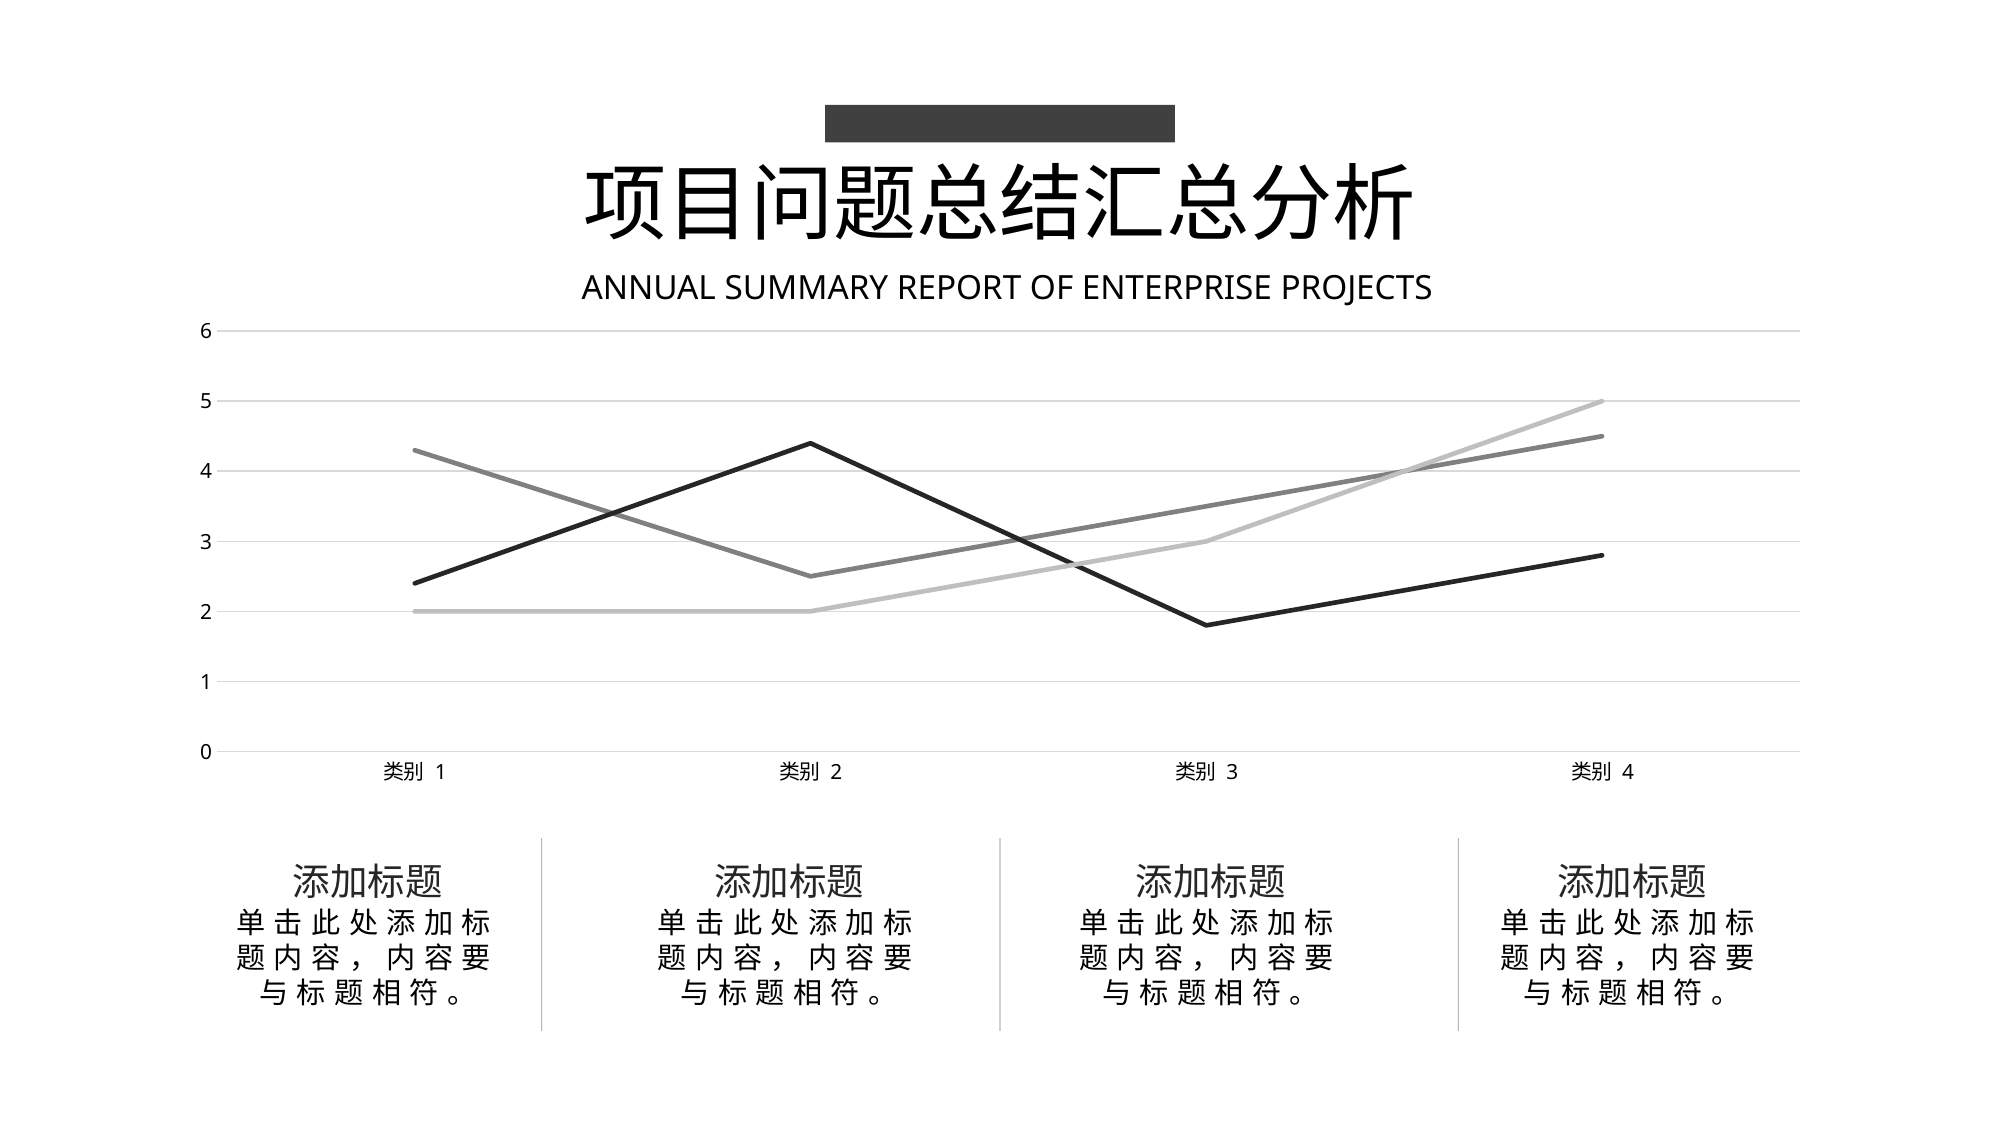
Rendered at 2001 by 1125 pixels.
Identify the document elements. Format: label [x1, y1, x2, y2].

text_box [1479, 850, 1785, 1019]
text_box [824, 104, 1176, 142]
text_box [636, 850, 943, 1019]
text_box [1057, 850, 1364, 1019]
text_box [214, 850, 521, 1019]
chart [166, 307, 1834, 796]
text_box [541, 838, 1459, 1031]
text_box [520, 142, 1480, 307]
